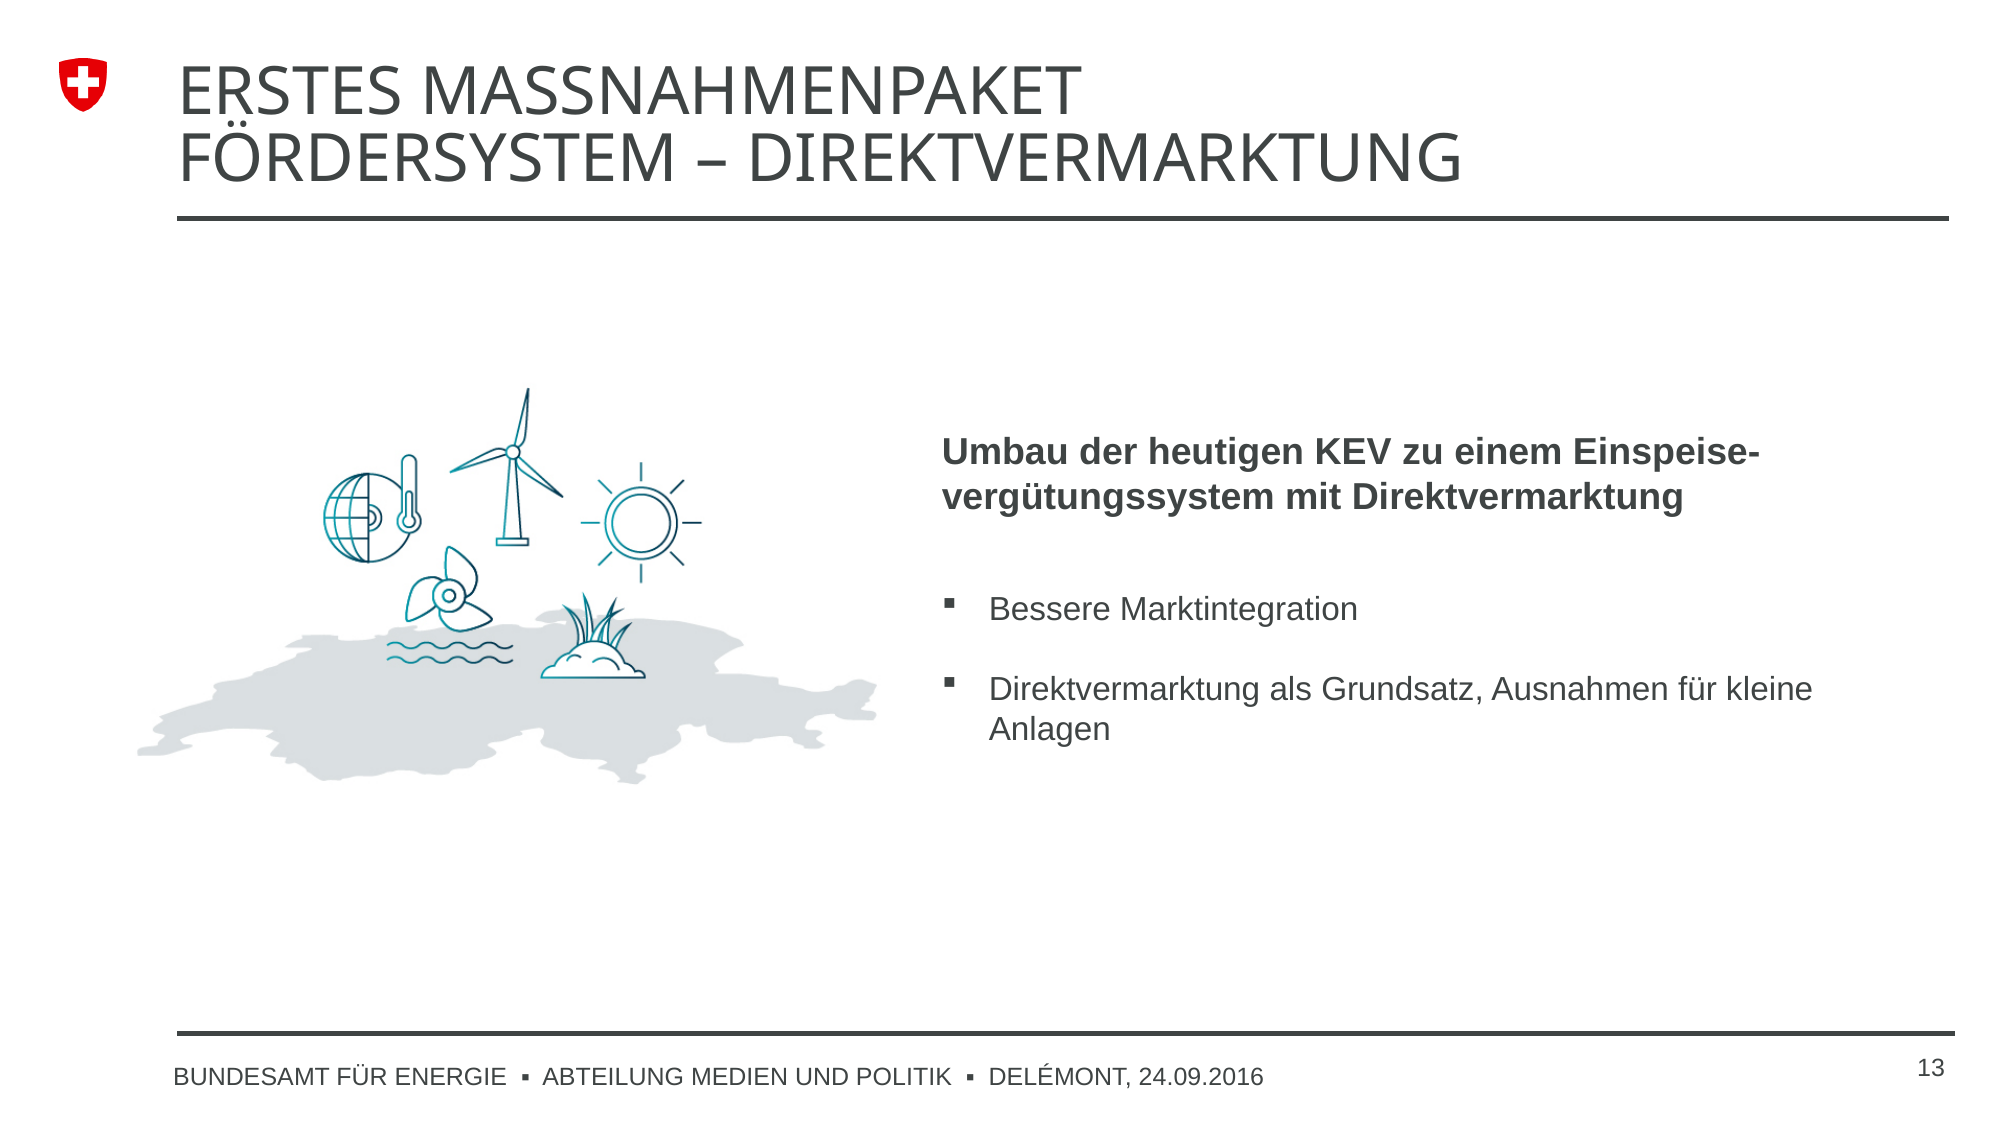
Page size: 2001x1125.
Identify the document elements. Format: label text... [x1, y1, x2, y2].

slide_number 13 [1826, 1051, 1945, 1099]
title Erstes Massnahmenpaket fördersystem – Direktvermarktung [177, 59, 1949, 195]
text_box Umbau der heutigen KEV zu einem Einspeise-vergütungssystem mit Direktvermarktung Bessere Marktintegration Direktvermarktung als Grundsatz, Ausnahmen für kleine Anlagen [927, 419, 1898, 755]
picture [59, 58, 108, 113]
picture [125, 379, 891, 799]
